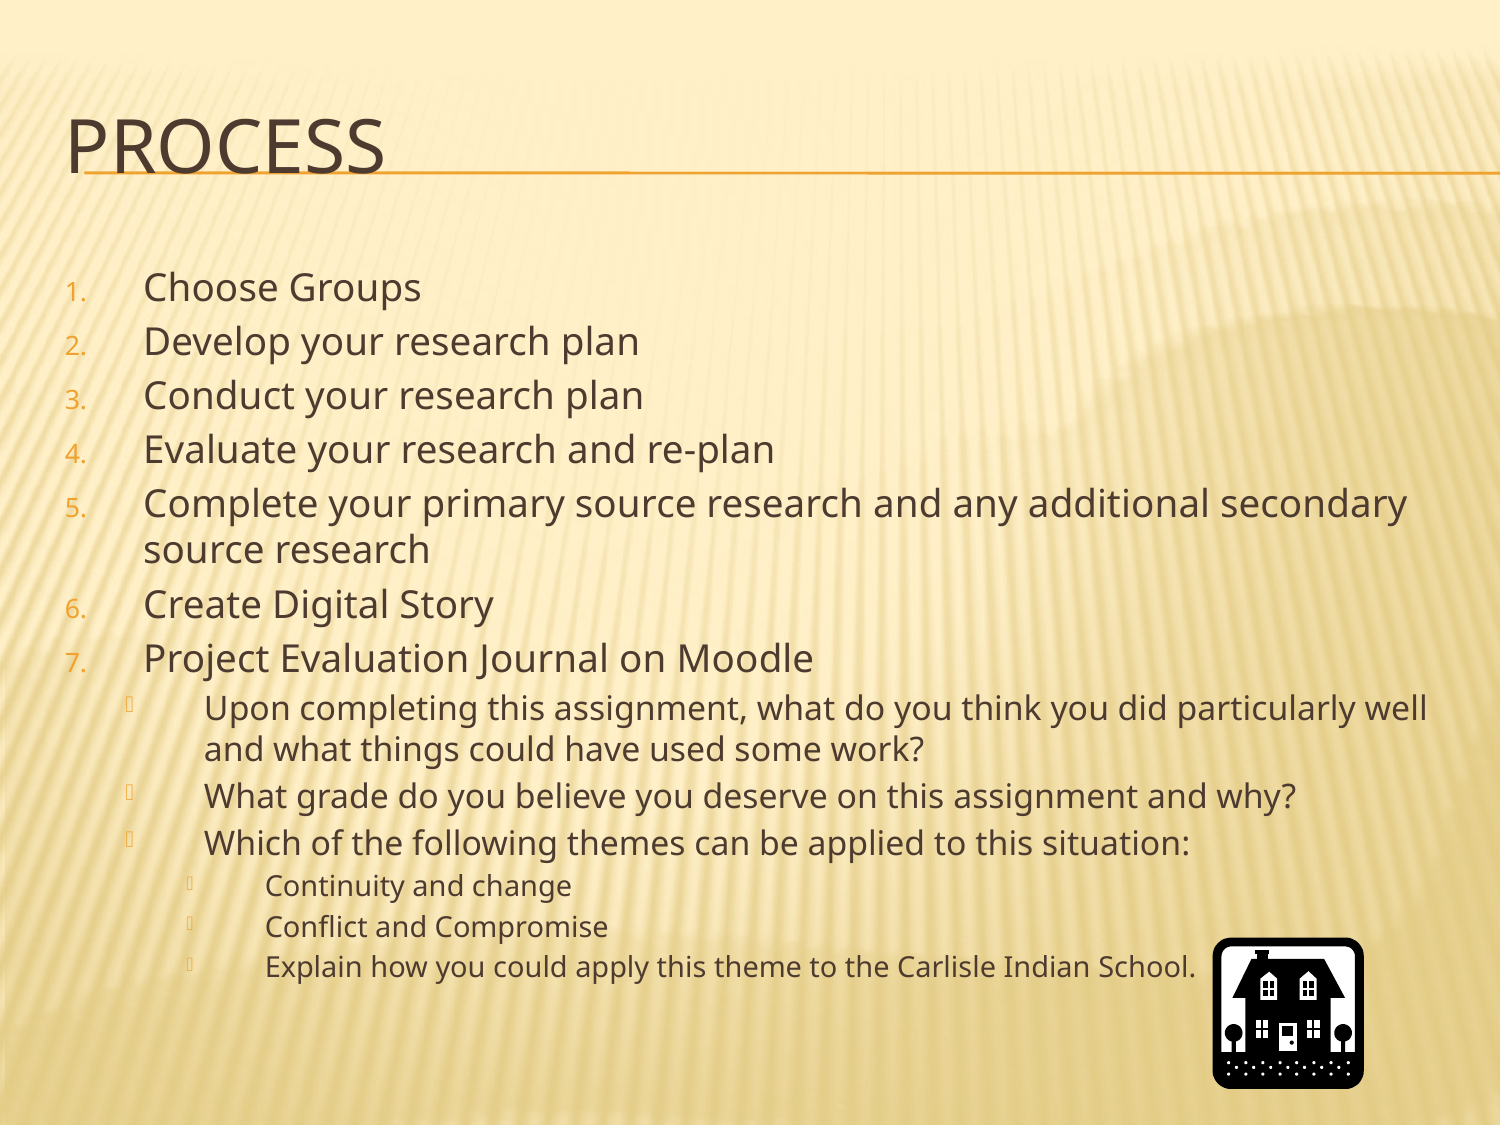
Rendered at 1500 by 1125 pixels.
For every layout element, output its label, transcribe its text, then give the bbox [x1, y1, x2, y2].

title Process [50, 75, 1475, 213]
list Choose Groups Develop your research plan Conduct your research plan Evaluate your research and re-plan Complete your primary source research and any additional secondary source research Create Digital Story Project Evaluation Journal on Moodle Upon completing this assignment, what do you think you did particularly well and what things could have used some work? What grade do you believe you deserve on this assignment and why? Which of the following themes can be applied to this situation: Continuity and change Conflict and Compromise Explain how you could apply this theme to the Carlisle Indian School. [50, 254, 1475, 998]
picture [1212, 937, 1365, 1090]
